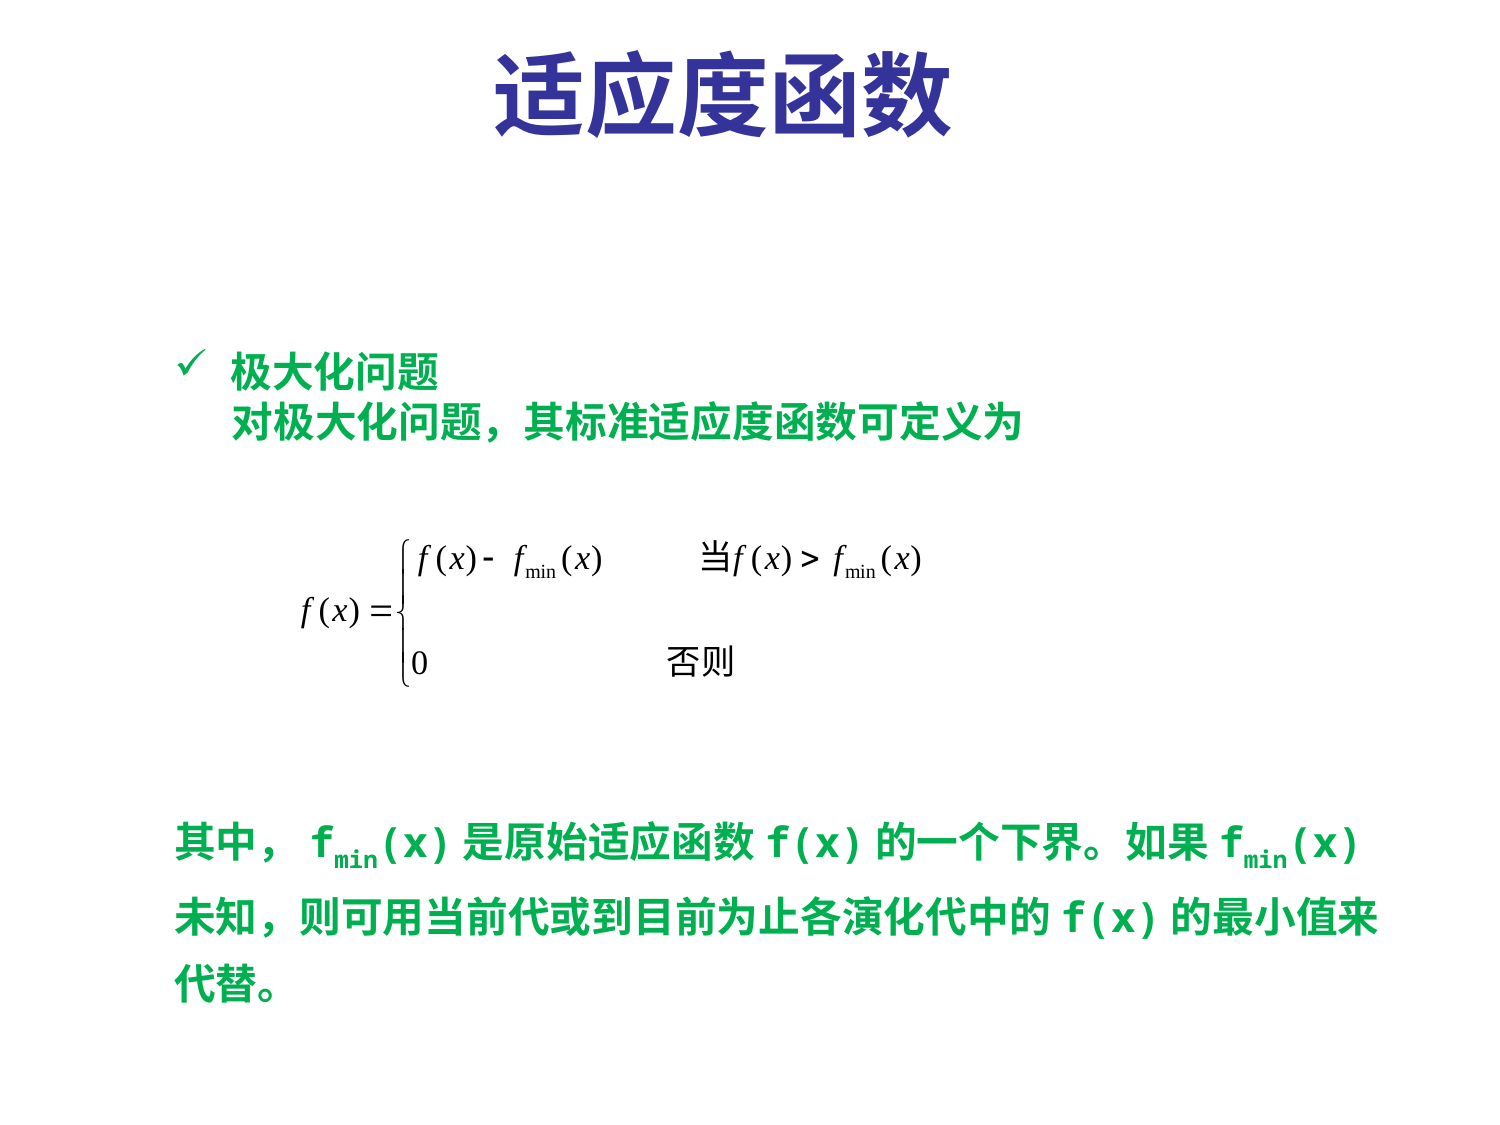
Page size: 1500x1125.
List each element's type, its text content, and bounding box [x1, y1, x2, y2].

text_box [288, 532, 1114, 694]
text_box 适应度函数 [265, 30, 1181, 156]
text_box 极大化问题 对极大化问题，其标准适应度函数可定义为 其中，fmin(x)是原始适应函数f(x)的一个下界。如果fmin(x) 未知，则可用当前代或到目前为止各演化代中的f(x)的最小值来代替。 [159, 326, 1430, 1016]
